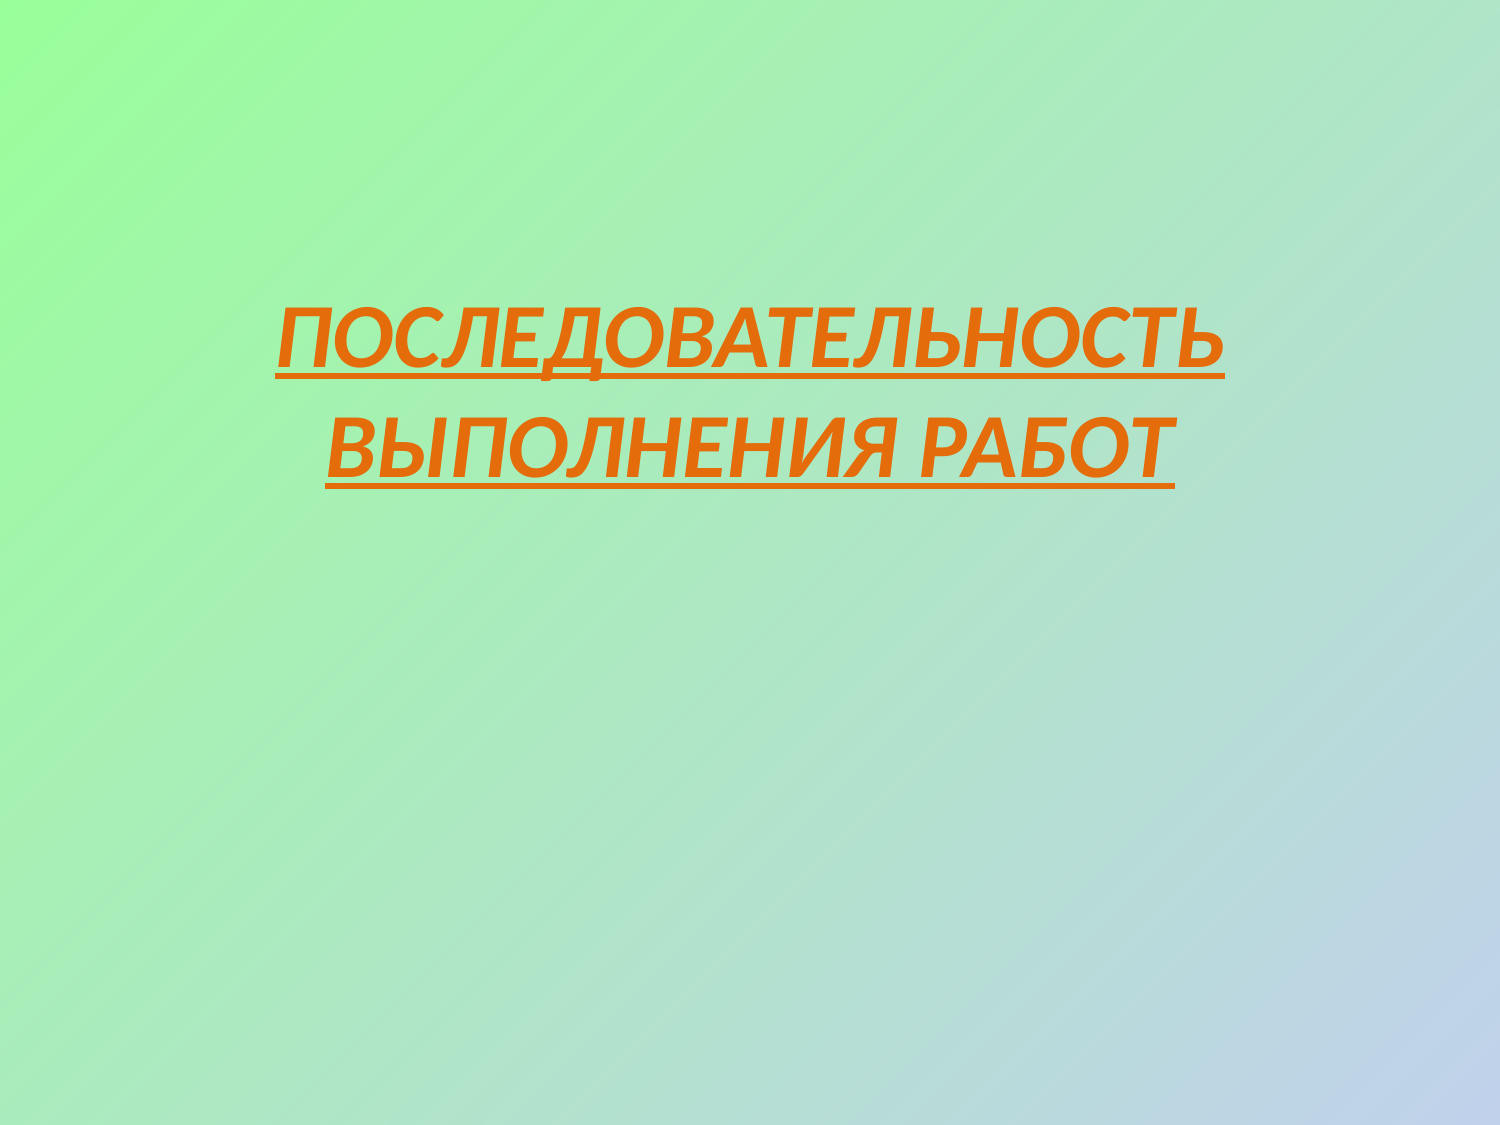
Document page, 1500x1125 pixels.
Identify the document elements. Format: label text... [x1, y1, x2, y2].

title Последовательность выполнения работ [75, 45, 1425, 727]
